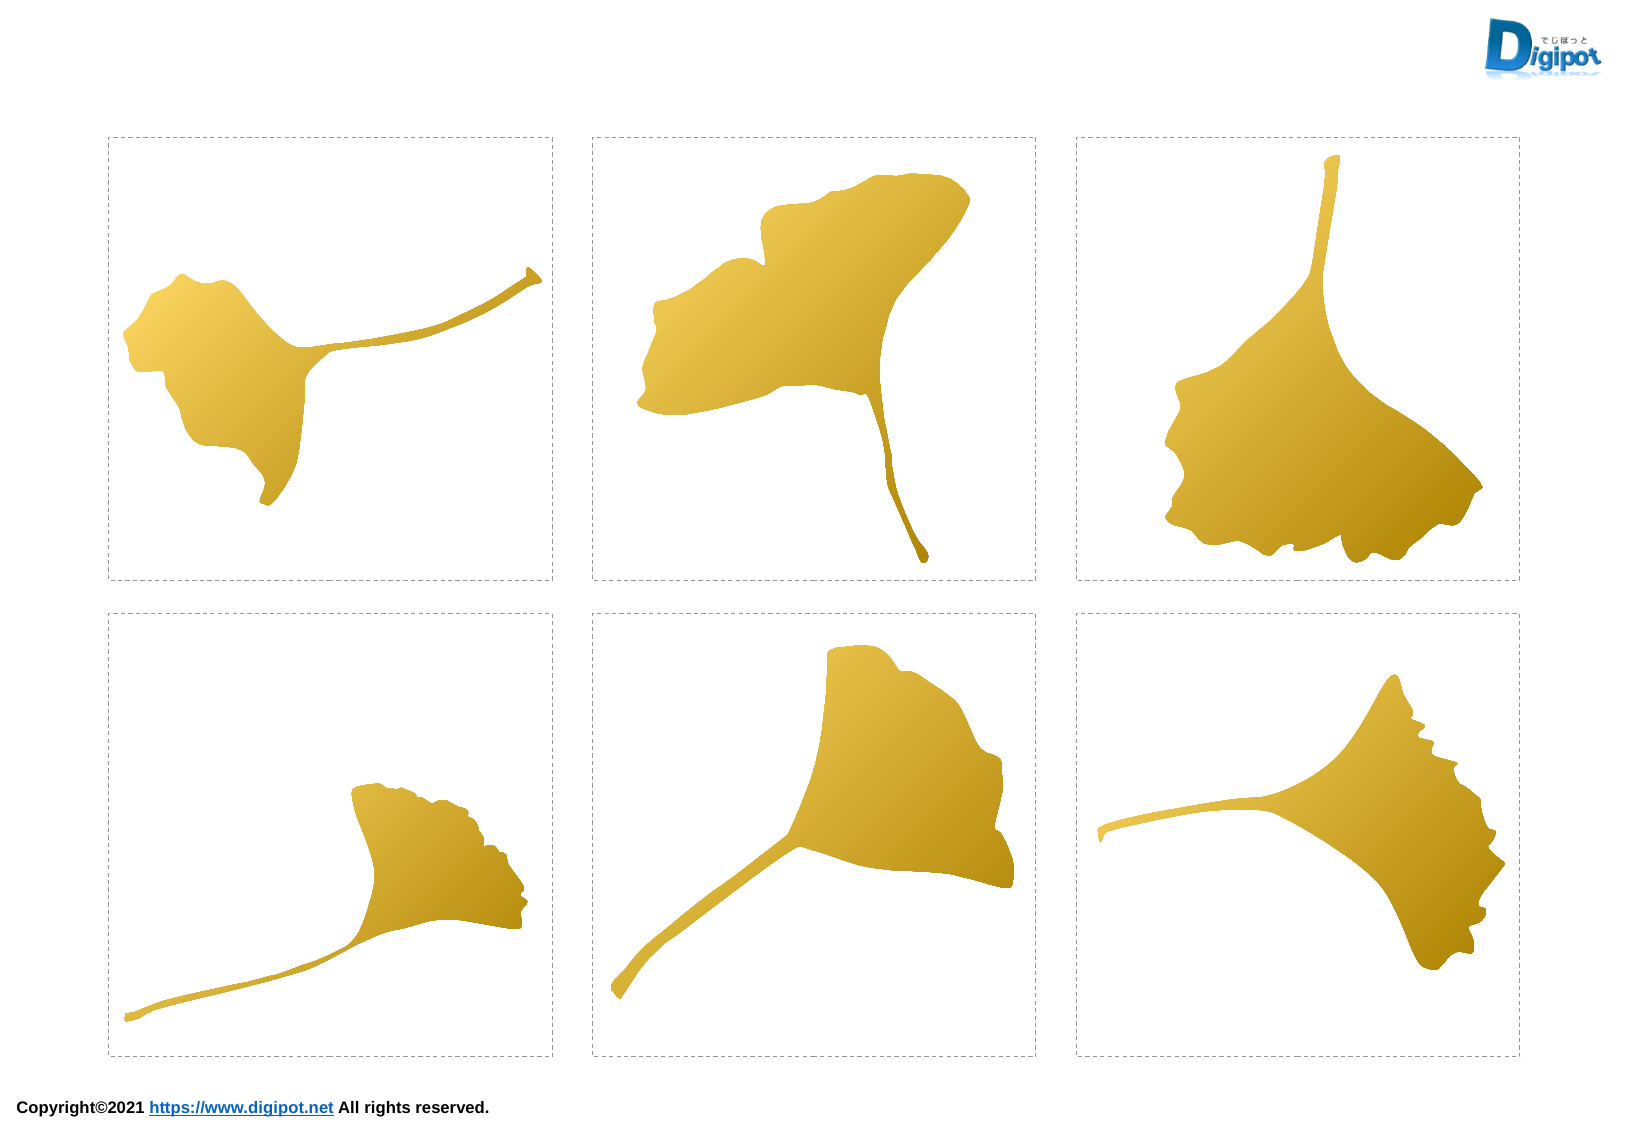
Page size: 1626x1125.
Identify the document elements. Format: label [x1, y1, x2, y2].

text_box [123, 267, 542, 506]
text_box [1097, 674, 1505, 970]
text_box [637, 173, 970, 563]
text_box [611, 645, 1014, 999]
text_box [1165, 155, 1483, 563]
picture [1485, 18, 1602, 82]
text_box [124, 783, 528, 1022]
